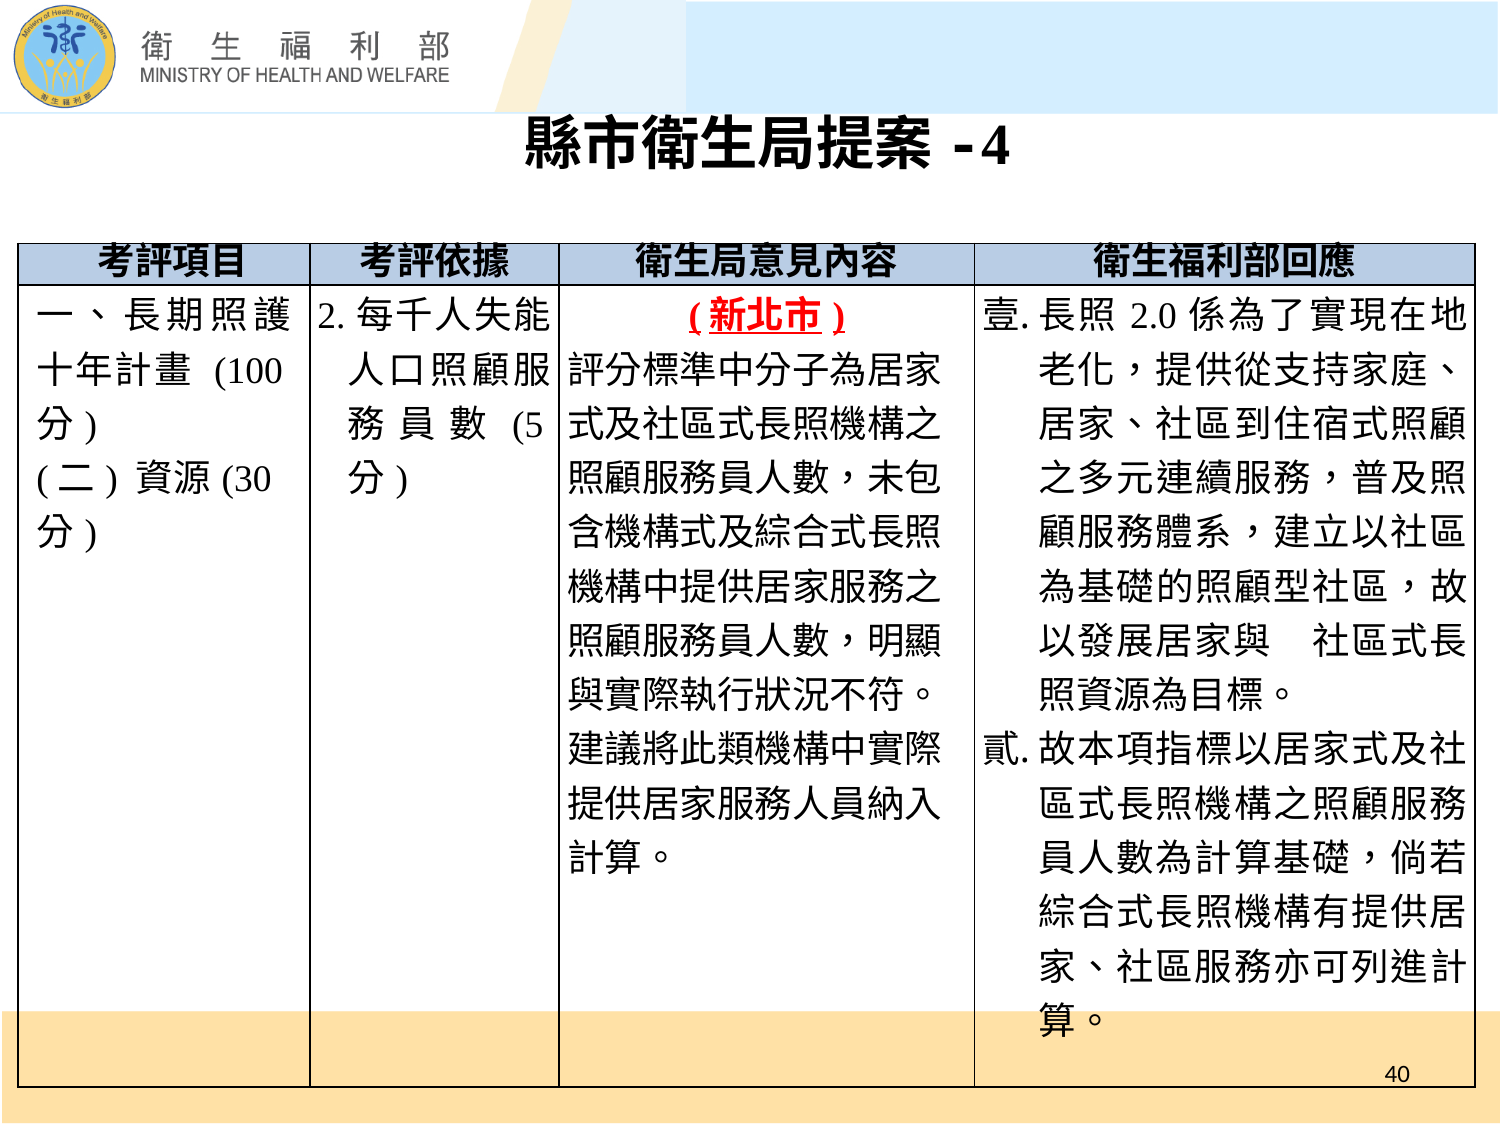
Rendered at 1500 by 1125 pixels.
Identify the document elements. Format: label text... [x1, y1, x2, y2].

table_header 衛生福利部回應 [975, 244, 1474, 284]
table_header 考評依據 [311, 244, 558, 284]
table_cell 2.每千人失能人口照顧服務員數(5分) [311, 286, 558, 1086]
table_header 衛生局意見內容 [560, 244, 974, 284]
table_header ­­ 考評項目 [19, 244, 309, 284]
picture [0, 0, 686, 112]
table_cell 長照2.0係為了實現在地老化，提供從支持家庭、居家、社區到住宿式照顧之多元連續服務，普及照顧服務體系，建立以社區為基礎的照顧型社區，故以發展居家與 社區式長照資源為目標。 故本項指標以居家式及社區式長照機構之照顧服務員人數為計算基礎，倘若綜合式長照機構有提供居家、社區服務亦可列進計算。 [975, 286, 1474, 1086]
text_box 縣市衛生局提案-4 [490, 98, 1046, 184]
slide_number 40 [1074, 1042, 1425, 1103]
table_cell (新北市) 評分標準中分子為居家式及社區式長照機構之照顧服務員人數，未包含機構式及綜合式長照機構中提供居家服務之照顧服務員人數，明顯與實際執行狀況不符。建議將此類機構中實際提供居家服務人員納入計算。 [560, 286, 974, 1086]
table_cell 一、長期照護十年計畫 (100分) (二) 資源(30分) [19, 286, 309, 1086]
